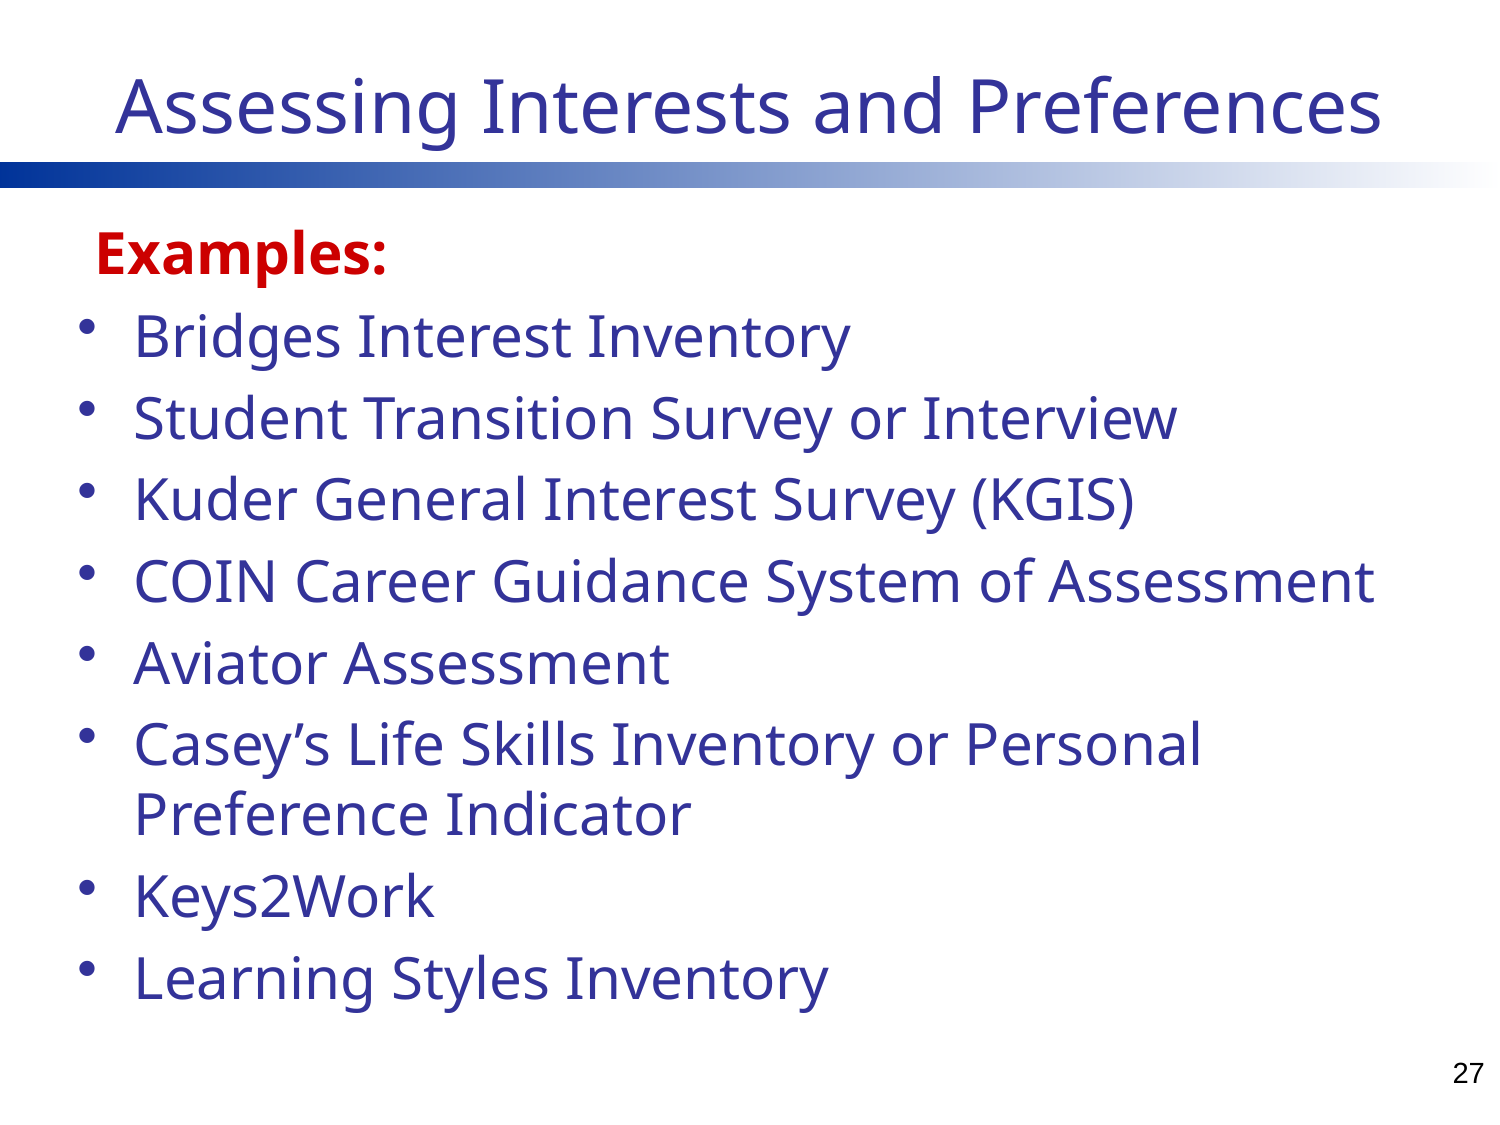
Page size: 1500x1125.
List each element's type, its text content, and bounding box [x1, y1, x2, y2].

slide_number 27 [1424, 1046, 1500, 1125]
title Assessing Interests and Preferences [75, 45, 1425, 163]
list Examples: Bridges Interest Inventory Student Transition Survey or Interview Kuder General Interest Survey (KGIS) COIN Career Guidance System of Assessment Aviator Assessment Casey’s Life Skills Inventory or Personal Preference Indicator Keys2Work Learning Styles Inventory [62, 200, 1463, 1063]
